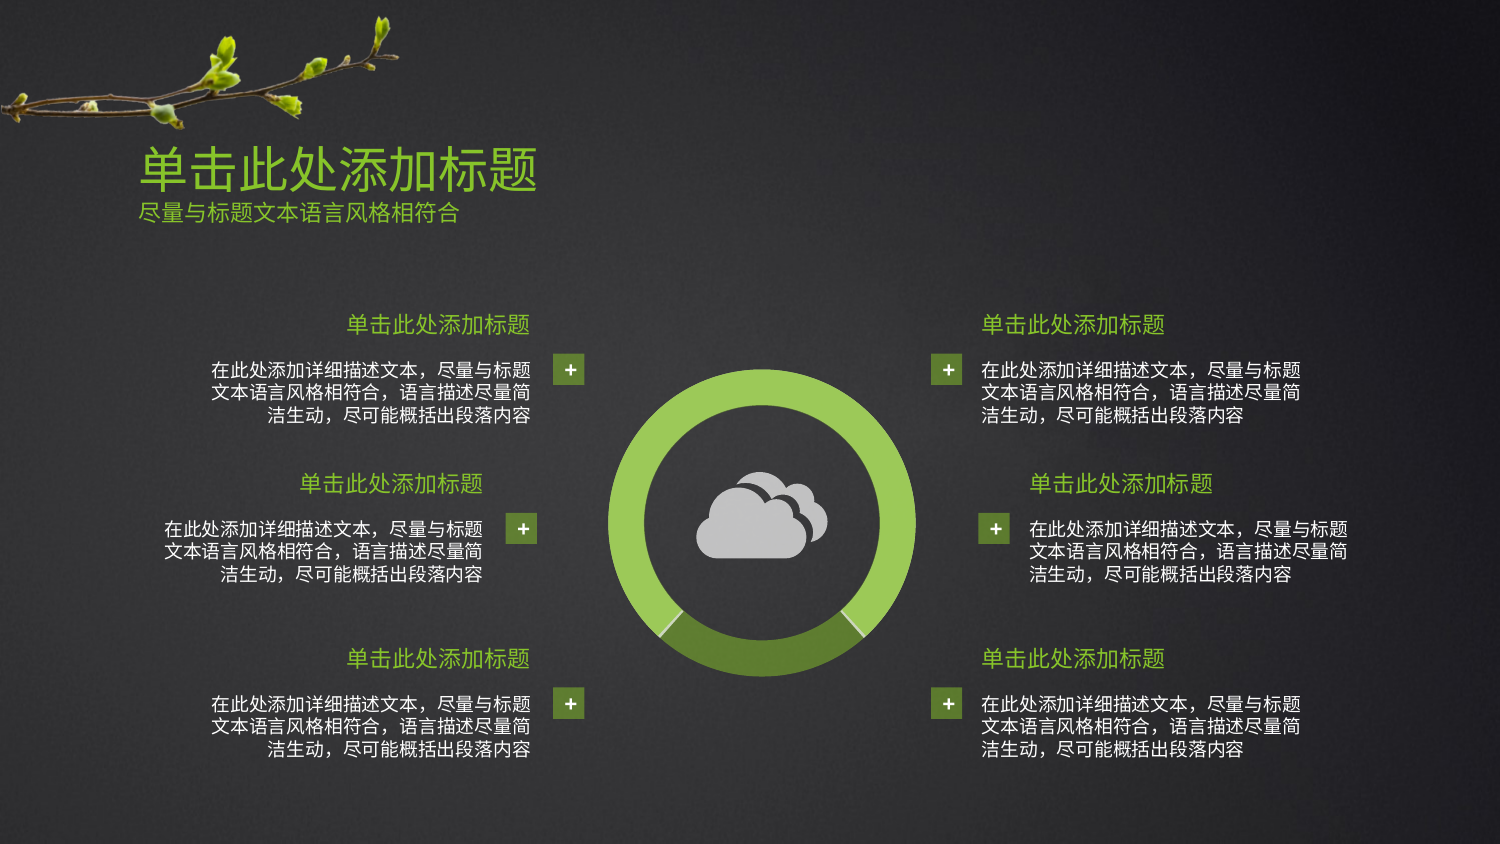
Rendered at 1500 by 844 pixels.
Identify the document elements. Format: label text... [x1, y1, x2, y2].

text_box + [931, 687, 963, 719]
text_box + [505, 512, 537, 544]
text_box 单击此处添加标题 尽量与标题文本语言风格相符合 [123, 149, 133, 233]
text_box + [978, 512, 1010, 544]
text_box + [931, 353, 963, 385]
text_box + [553, 687, 585, 719]
text_box 单击此处添加标题 在此处添加详细描述文本，尽量与标题文本语言风格相符合，语言描述尽量简洁生动，尽可能概括出段落内容 [966, 303, 1318, 434]
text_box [608, 369, 916, 677]
text_box + [553, 353, 585, 385]
picture [0, 0, 1500, 844]
text_box 单击此处添加标题 在此处添加详细描述文本，尽量与标题文本语言风格相符合，语言描述尽量简洁生动，尽可能概括出段落内容 [195, 637, 546, 768]
text_box 单击此处添加标题 在此处添加详细描述文本，尽量与标题文本语言风格相符合，语言描述尽量简洁生动，尽可能概括出段落内容 [147, 462, 498, 593]
text_box 单击此处添加标题 尽量与标题文本语言风格相符合 [272, 130, 621, 233]
text_box 单击此处添加标题 在此处添加详细描述文本，尽量与标题文本语言风格相符合，语言描述尽量简洁生动，尽可能概括出段落内容 [195, 303, 546, 434]
text_box 单击此处添加标题 在此处添加详细描述文本，尽量与标题文本语言风格相符合，语言描述尽量简洁生动，尽可能概括出段落内容 [966, 637, 1318, 768]
text_box 单击此处添加标题 在此处添加详细描述文本，尽量与标题文本语言风格相符合，语言描述尽量简洁生动，尽可能概括出段落内容 [1014, 462, 1365, 593]
